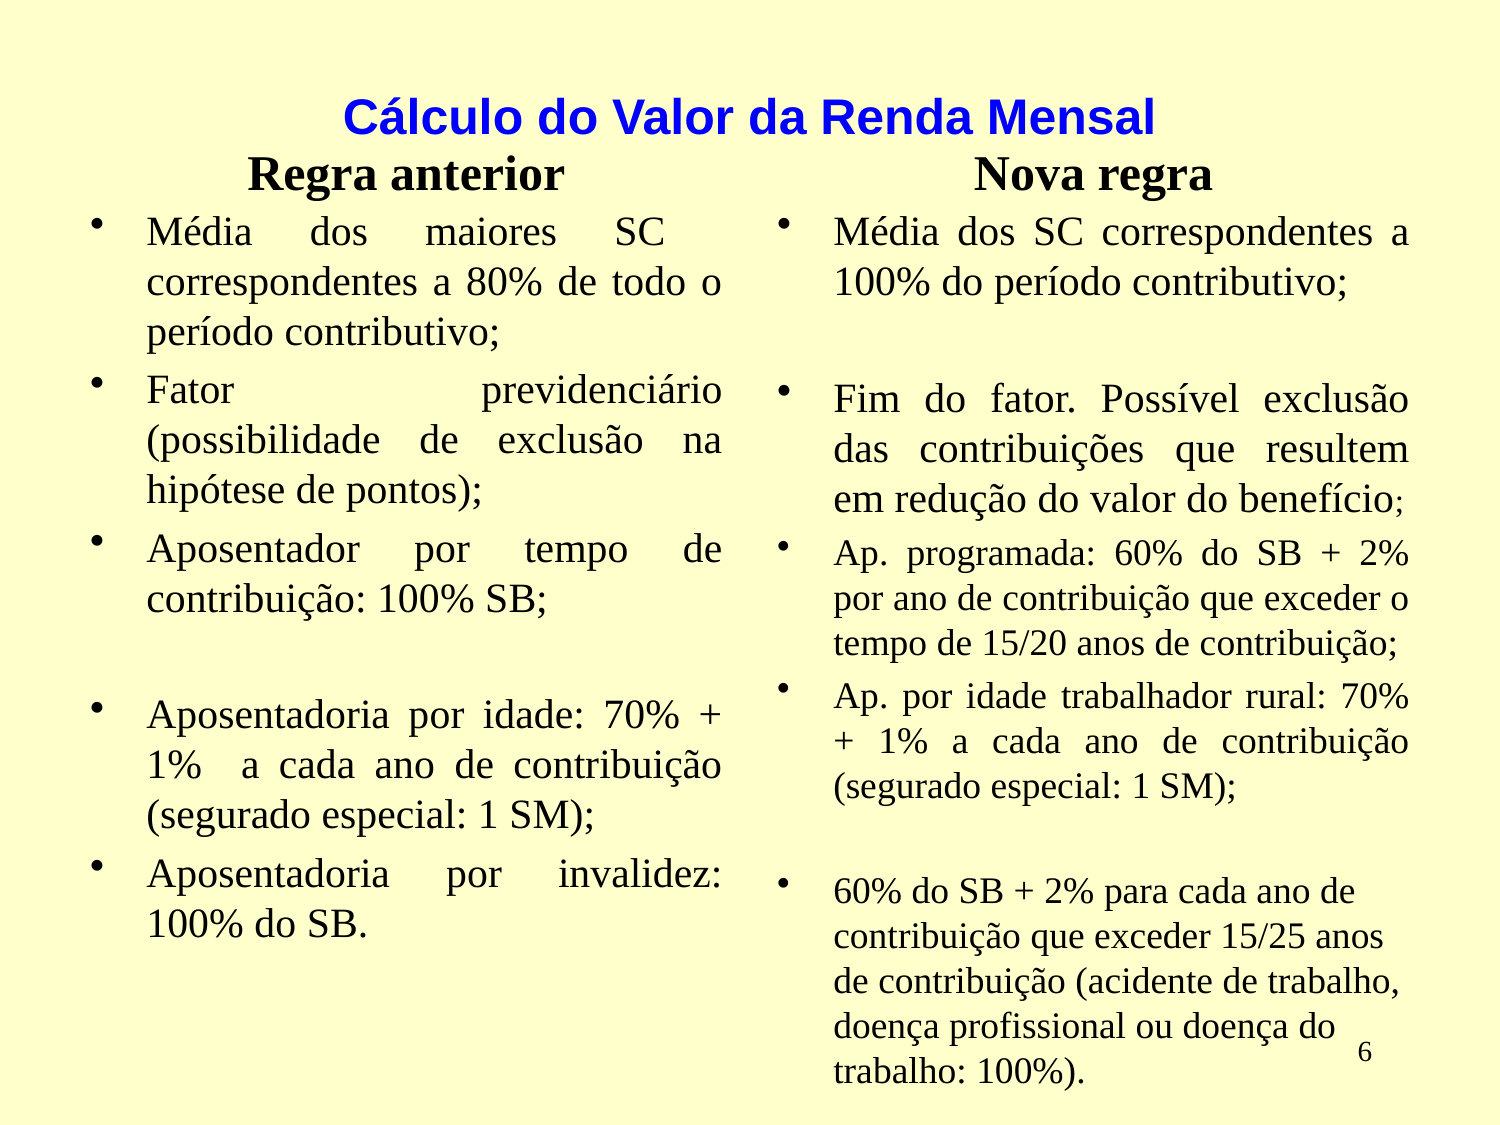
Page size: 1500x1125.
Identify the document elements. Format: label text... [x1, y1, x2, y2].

list Média dos maiores SC correspondentes a 80% de todo o período contributivo; Fator previdenciário (possibilidade de exclusão na hipótese de pontos); Aposentador por tempo de contribuição: 100% SB; Aposentadoria por idade: 70% + 1% a cada ano de contribuição (segurado especial: 1 SM); Aposentadoria por invalidez: 100% do SB. [74, 196, 738, 1125]
slide_number 6 [1074, 1024, 1388, 1101]
list Média dos SC correspondentes a 100% do período contributivo; Fim do fator. Possível exclusão das contribuições que resultem em redução do valor do benefício; Ap. programada: 60% do SB + 2% por ano de contribuição que exceder o tempo de 15/20 anos de contribuição; Ap. por idade trabalhador rural: 70% + 1% a cada ano de contribuição (segurado especial: 1 SM); 60% do SB + 2% para cada ano de contribuição que exceder 15/25 anos de contribuição (acidente de trabalho, doença profissional ou doença do trabalho: 100%). [761, 196, 1426, 1125]
title Cálculo do Valor da Renda Mensal [74, 44, 1426, 185]
list Nova regra [761, 148, 1426, 196]
list Regra anterior [74, 148, 738, 196]
